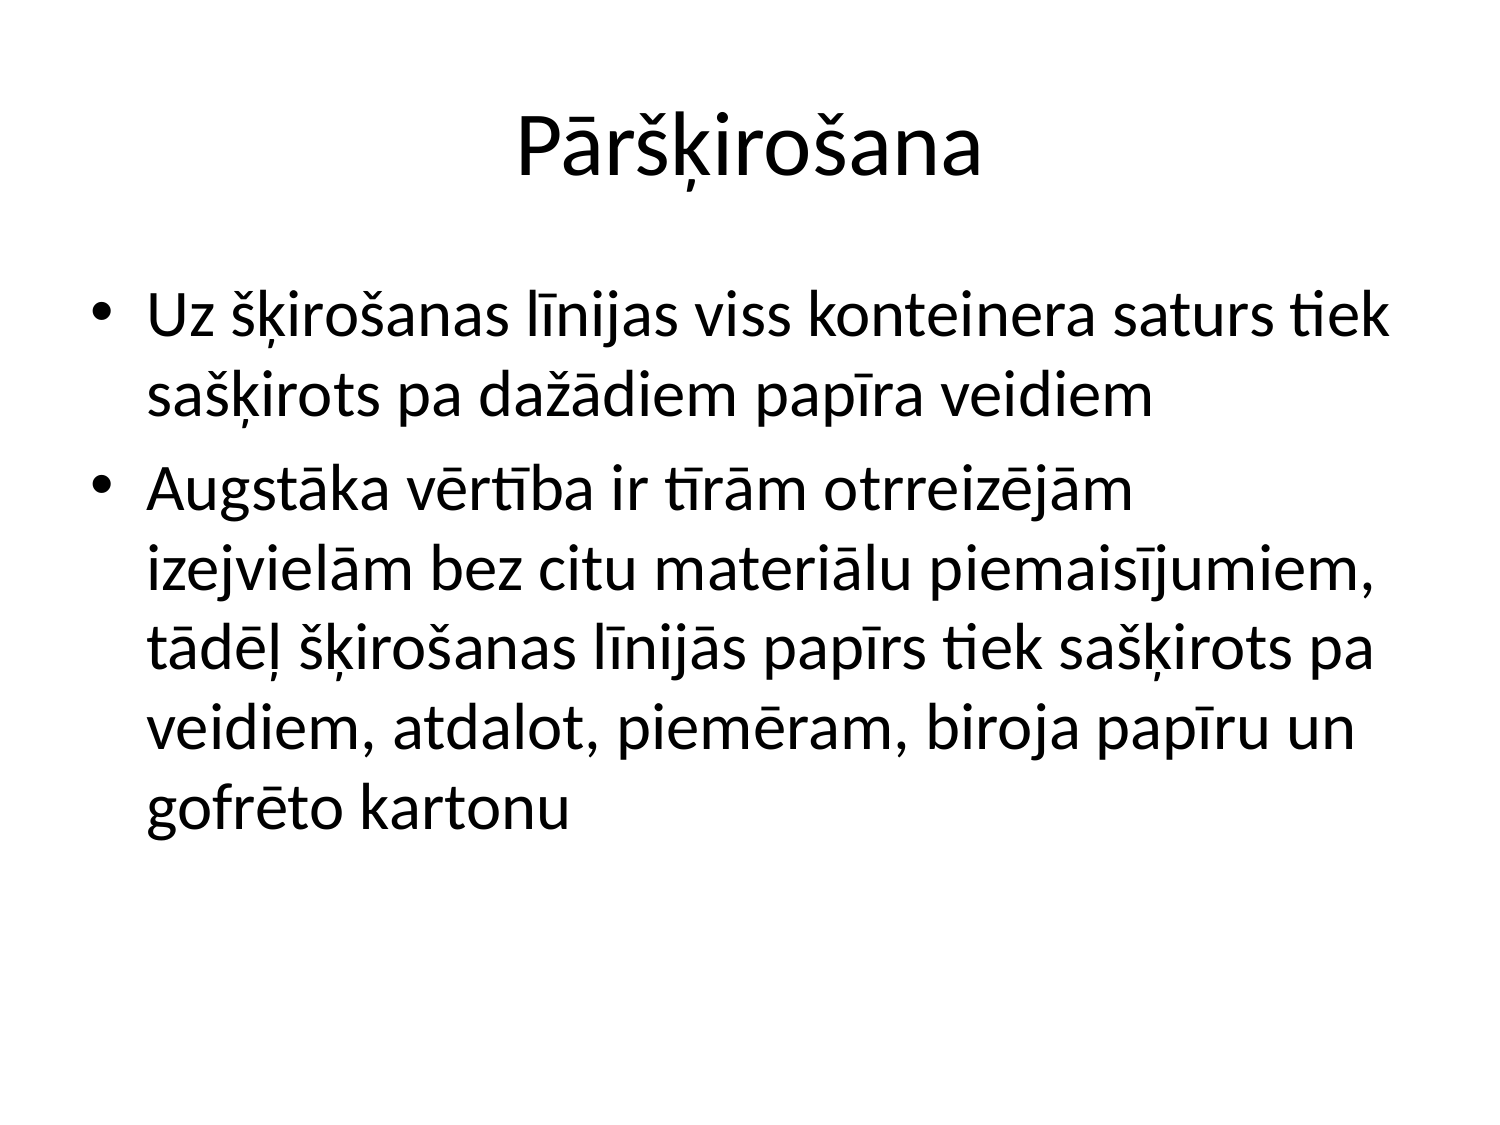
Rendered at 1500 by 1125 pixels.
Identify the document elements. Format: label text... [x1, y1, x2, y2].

title Pāršķirošana [75, 45, 1425, 233]
list Uz šķirošanas līnijas viss konteinera saturs tiek sašķirots pa dažādiem papīra veidiem Augstāka vērtība ir tīrām otrreizējām izejvielām bez citu materiālu piemaisījumiem, tādēļ šķirošanas līnijās papīrs tiek sašķirots pa veidiem, atdalot, piemēram, biroja papīru un gofrēto kartonu [75, 262, 1425, 1005]
